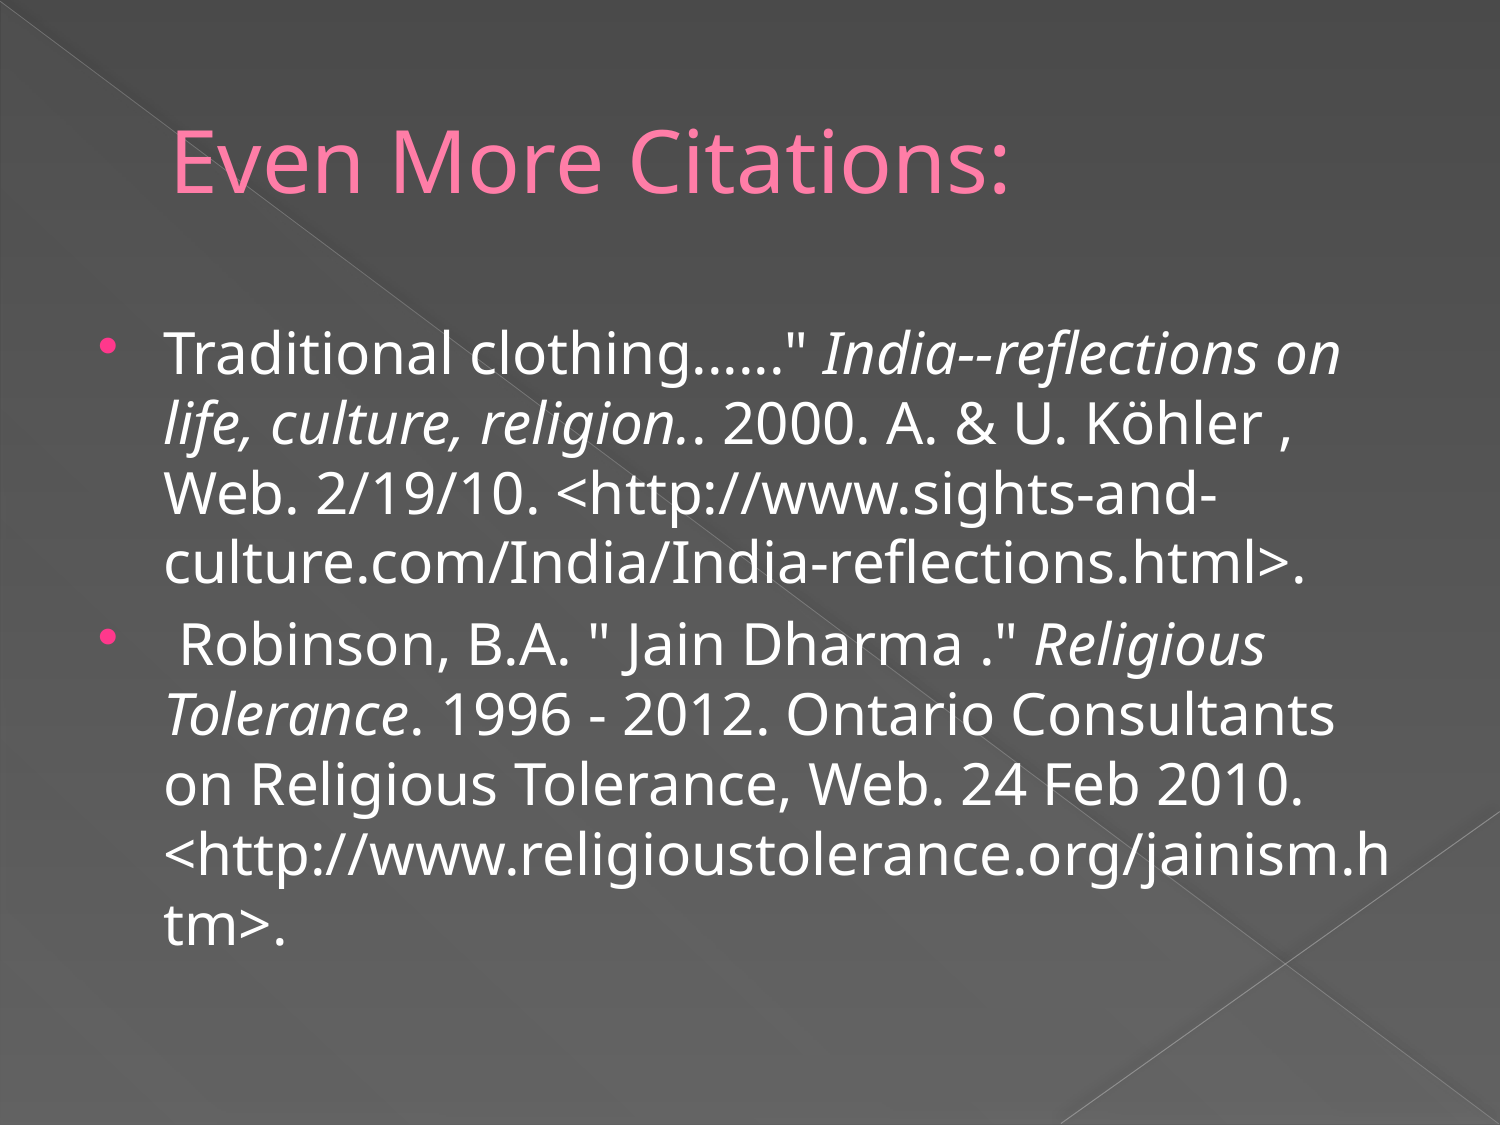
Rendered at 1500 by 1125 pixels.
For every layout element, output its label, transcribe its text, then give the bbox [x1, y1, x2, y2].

title Even More Citations: [75, 43, 1425, 274]
list Traditional clothing......" India--reflections on life, culture, religion.. 2000. A. & U. Köhler , Web. 2/19/10. <http://www.sights-and-culture.com/India/India-reflections.html>. Robinson, B.A. " Jain Dharma ." Religious Tolerance. 1996 - 2012. Ontario Consultants on Religious Tolerance, Web. 24 Feb 2010. <http://www.religioustolerance.org/jainism.htm>. [75, 308, 1425, 1059]
